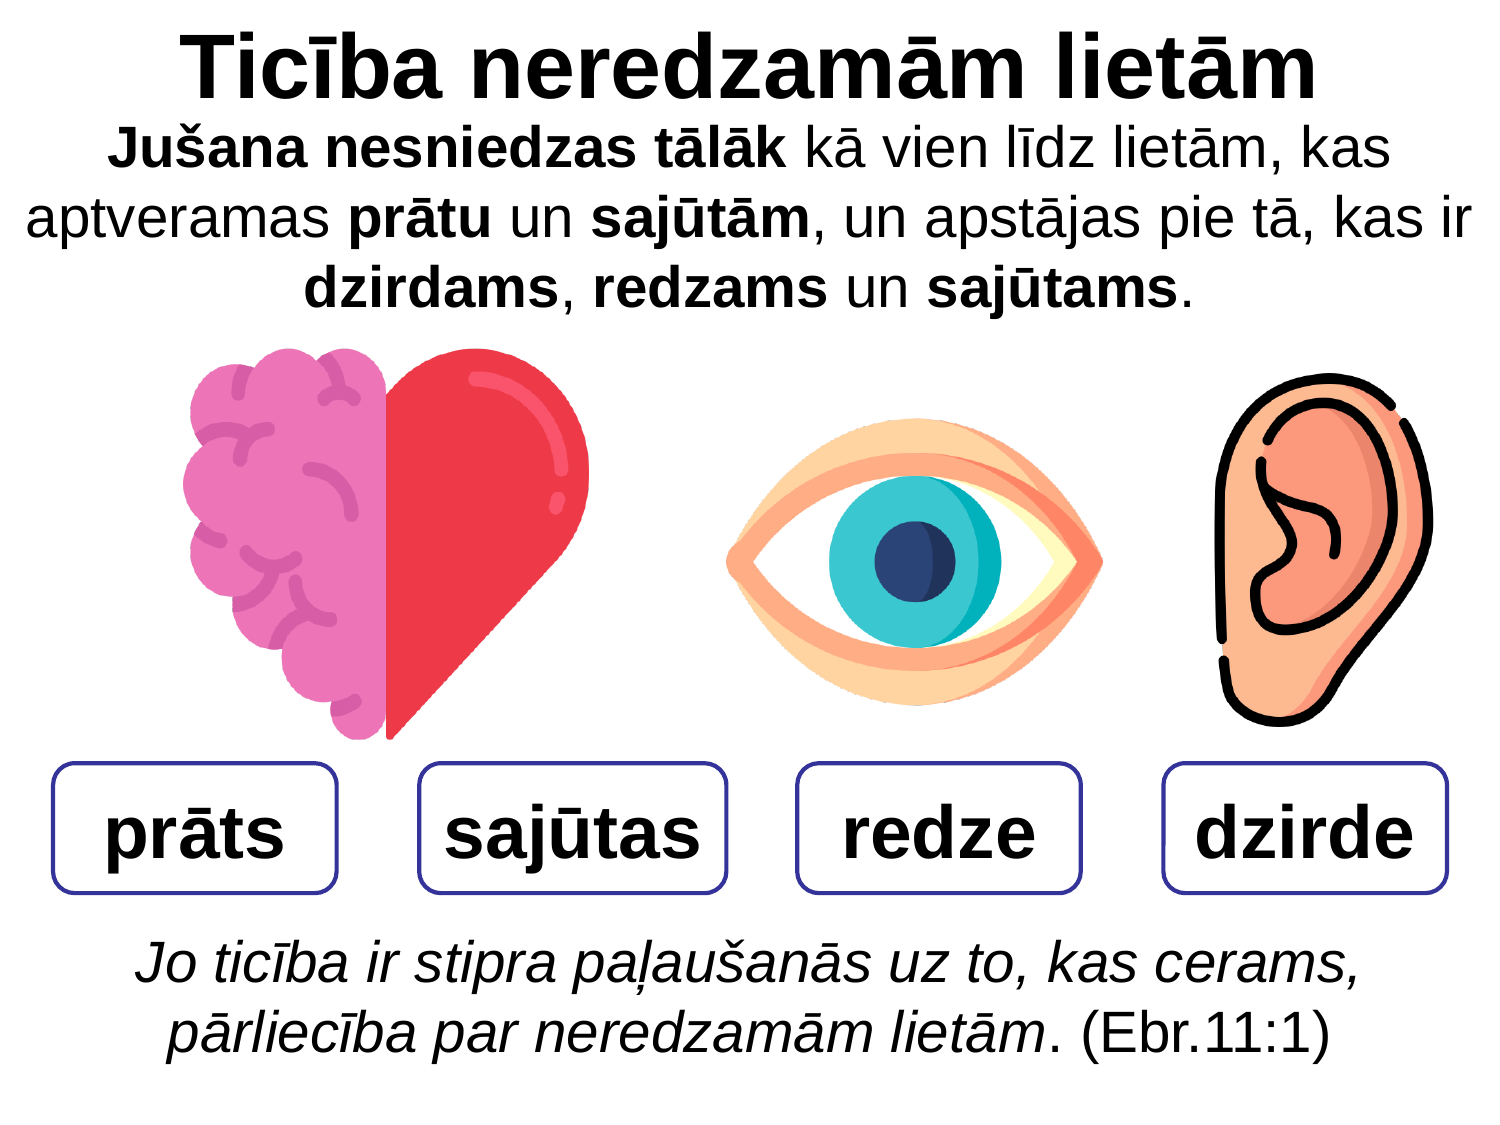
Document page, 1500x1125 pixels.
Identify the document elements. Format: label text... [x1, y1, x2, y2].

text_box sajūtas [417, 761, 729, 896]
text_box Jo ticība ir stipra paļaušanās uz to, kas cerams, pārliecība par neredzamām lietām. (Ebr.11:1) [0, 916, 1500, 1095]
picture [1146, 373, 1500, 727]
text_box Ticība neredzamām lietām [0, 0, 1500, 101]
text_box redze [795, 761, 1083, 896]
text_box Jušana nesniedzas tālāk kā vien līdz lietām, kas aptveramas prātu un sajūtām, un apstājas pie tā, kas ir dzirdams, redzams un sajūtams. [0, 101, 1500, 322]
picture [182, 326, 589, 762]
text_box prāts [50, 761, 339, 896]
picture [726, 373, 1103, 750]
text_box dzirde [1161, 761, 1450, 896]
